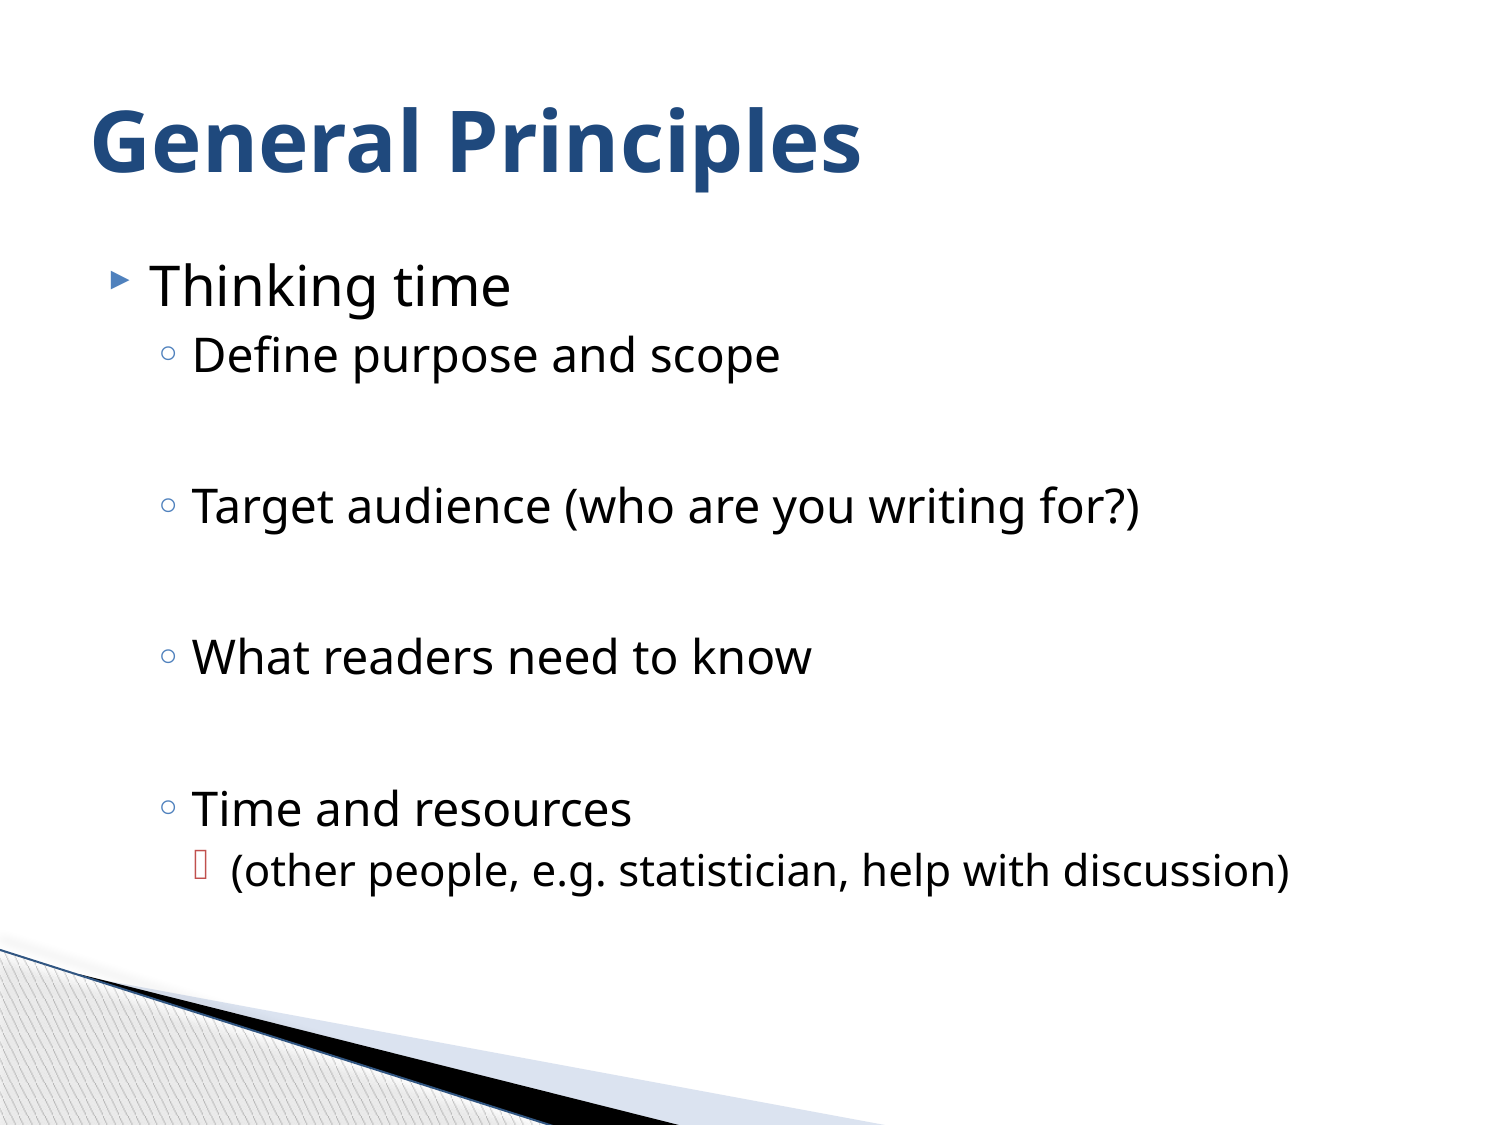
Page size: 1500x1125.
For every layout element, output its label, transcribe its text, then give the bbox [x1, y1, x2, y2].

list Thinking time Define purpose and scope Target audience (who are you writing for?) What readers need to know Time and resources (other people, e.g. statistician, help with discussion) [75, 243, 1425, 986]
title General Principles [75, 45, 1425, 233]
